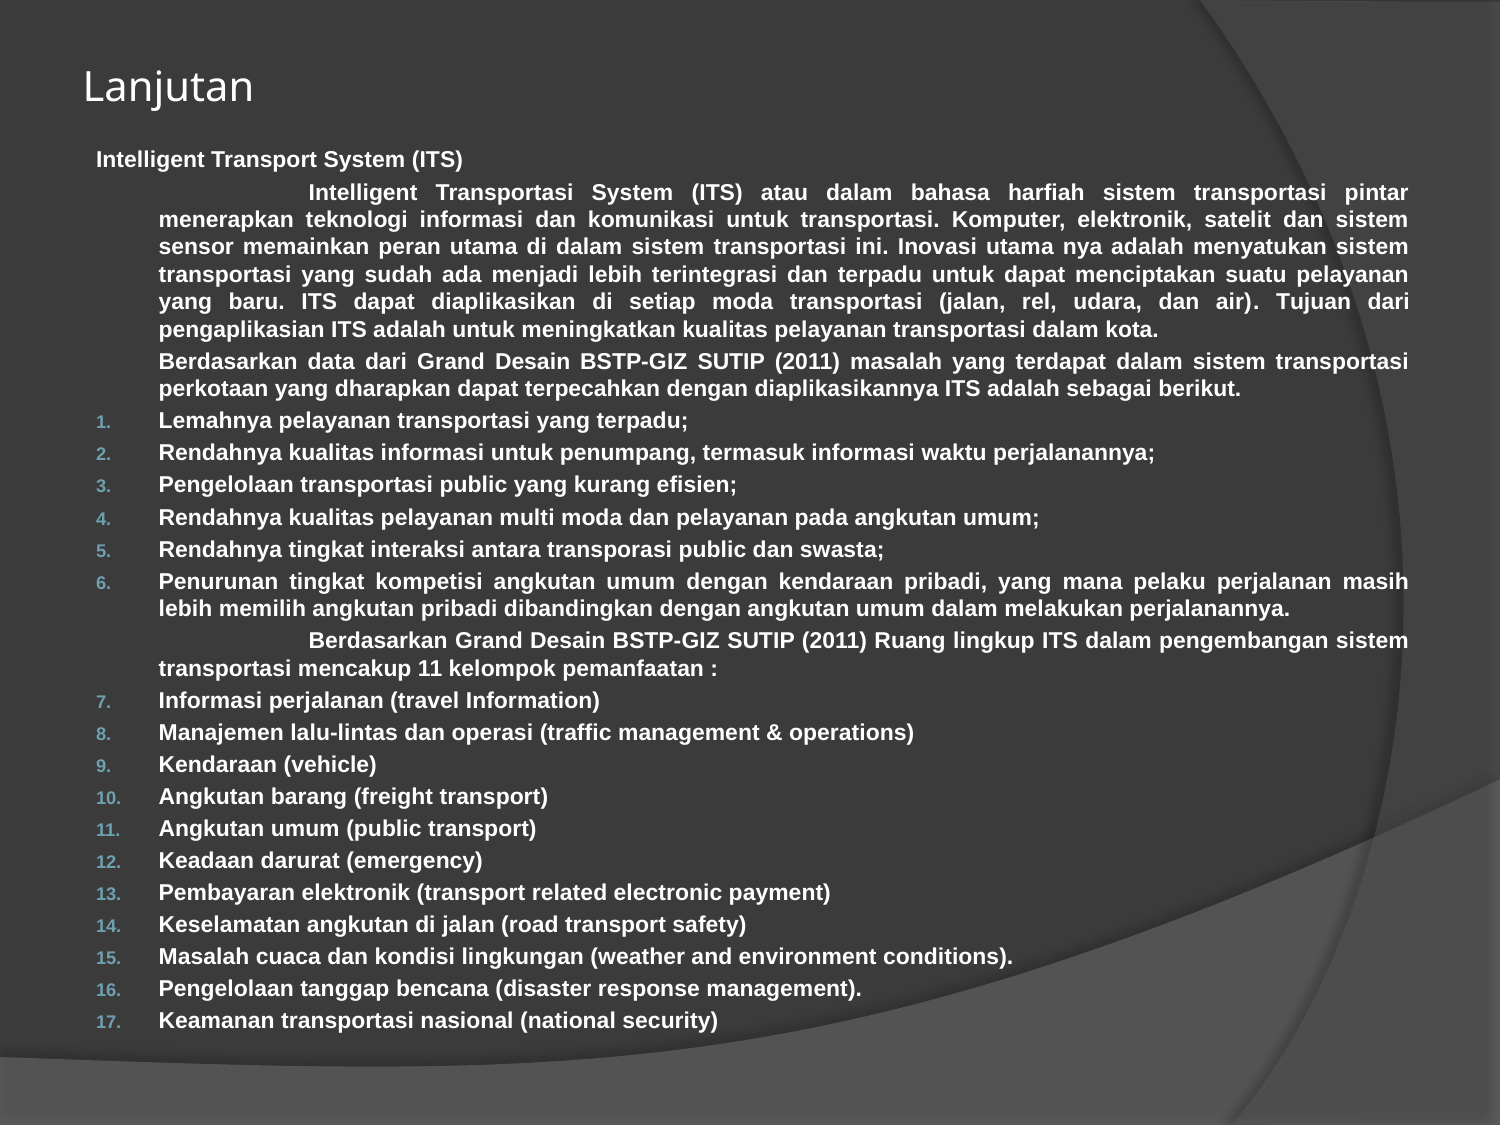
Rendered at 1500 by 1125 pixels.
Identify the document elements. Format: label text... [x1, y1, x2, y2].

title Lanjutan [75, 45, 1300, 125]
list Intelligent Transport System (ITS) Intelligent Transportasi System (ITS) atau dalam bahasa harfiah sistem transportasi pintar menerapkan teknologi informasi dan komunikasi untuk transportasi. Komputer, elektronik, satelit dan sistem sensor memainkan peran utama di dalam sistem transportasi ini. Inovasi utama nya adalah menyatukan sistem transportasi yang sudah ada menjadi lebih terintegrasi dan terpadu untuk dapat menciptakan suatu pelayanan yang baru. ITS dapat diaplikasikan di setiap moda transportasi (jalan, rel, udara, dan air). Tujuan dari pengaplikasian ITS adalah untuk meningkatkan kualitas pelayanan transportasi dalam kota. Berdasarkan data dari Grand Desain BSTP-GIZ SUTIP (2011) masalah yang terdapat dalam sistem transportasi perkotaan yang dharapkan dapat terpecahkan dengan diaplikasikannya ITS adalah sebagai berikut. Lemahnya pelayanan transportasi yang terpadu; Rendahnya kualitas informasi untuk penumpang, termasuk informasi waktu perjalanannya; Pengelolaan transportasi public yang kurang efisien; Rendahnya kualitas pelayanan multi moda dan pelayanan pada angkutan umum; Rendahnya tingkat interaksi antara transporasi public dan swasta; Penurunan tingkat kompetisi angkutan umum dengan kendaraan pribadi, yang mana pelaku perjalanan masih lebih memilih angkutan pribadi dibandingkan dengan angkutan umum dalam melakukan perjalanannya. Berdasarkan Grand Desain BSTP-GIZ SUTIP (2011) Ruang lingkup ITS dalam pengembangan sistem transportasi mencakup 11 kelompok pemanfaatan : Informasi perjalanan (travel Information) Manajemen lalu-lintas dan operasi (traffic management & operations) Kendaraan (vehicle) Angkutan barang (freight transport) Angkutan umum (public transport) Keadaan darurat (emergency) Pembayaran elektronik (transport related electronic payment) Keselamatan angkutan di jalan (road transport safety) Masalah cuaca dan kondisi lingkungan (weather and environment conditions). Pengelolaan tanggap bencana (disaster response management). Keamanan transportasi nasional (national security) [75, 137, 1425, 1075]
